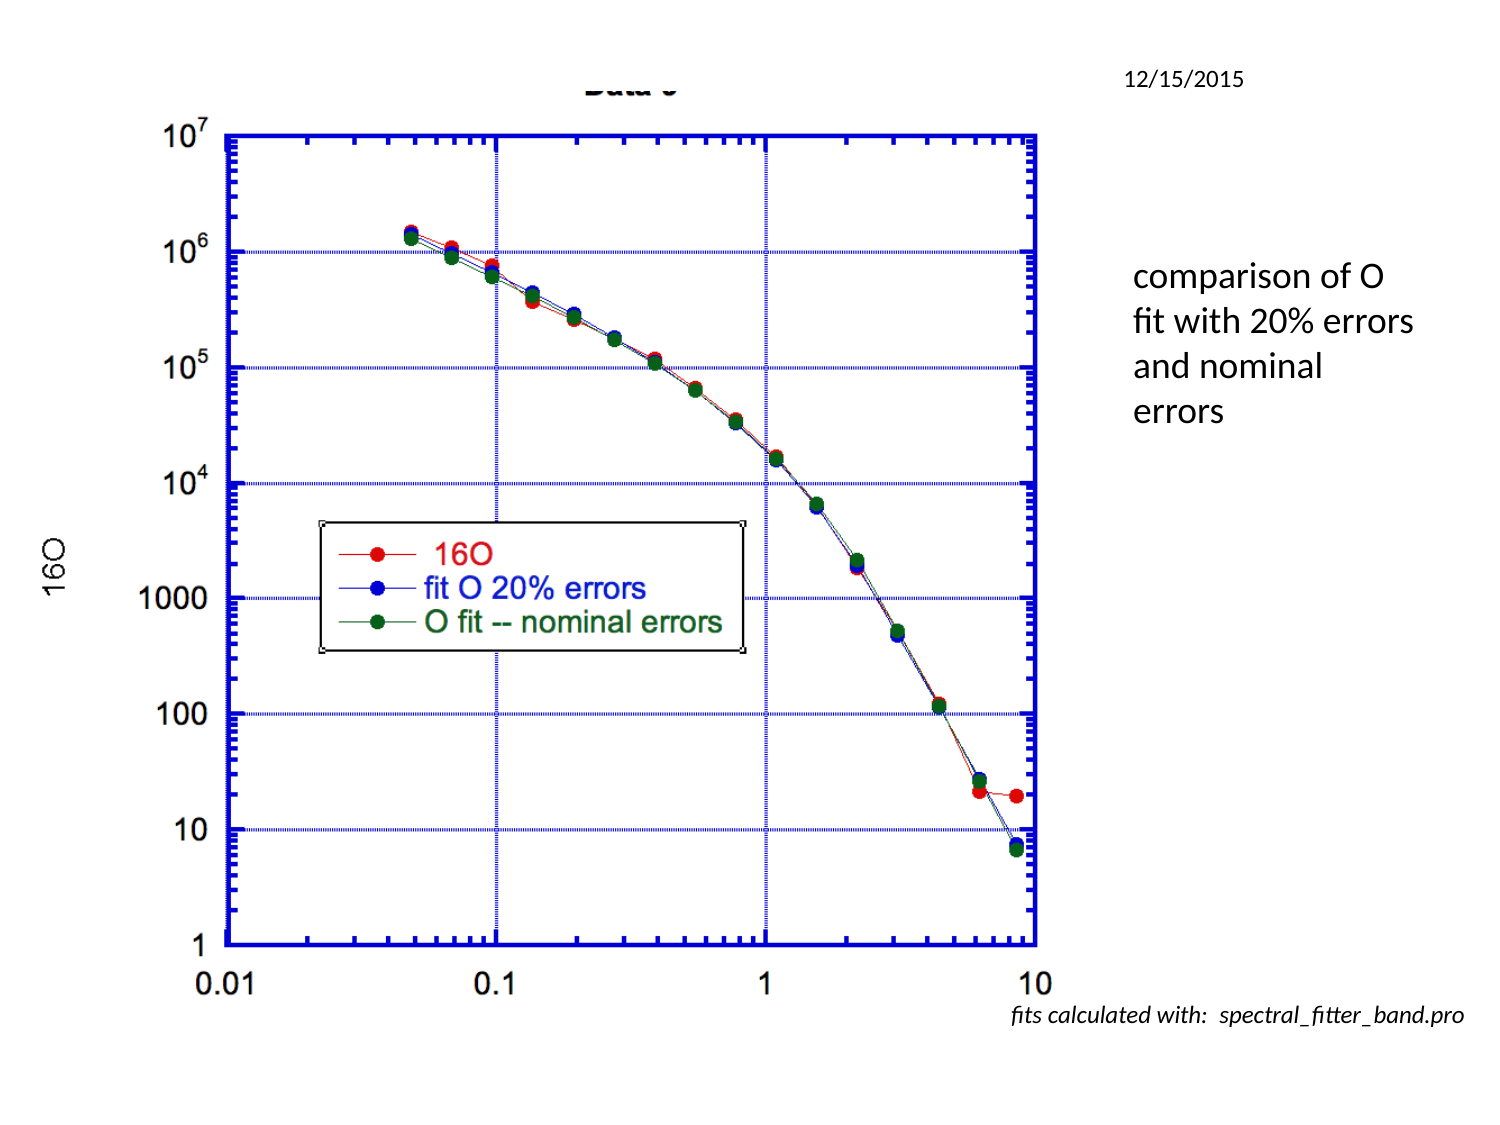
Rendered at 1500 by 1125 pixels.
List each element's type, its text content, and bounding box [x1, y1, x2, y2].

text_box fits calculated with: spectral_fitter_band.pro [996, 991, 1481, 1036]
text_box 12/15/2015 [1108, 54, 1260, 100]
picture [21, 91, 1134, 1008]
text_box comparison of O fit with 20% errors and nominal errors [1138, 244, 1430, 439]
